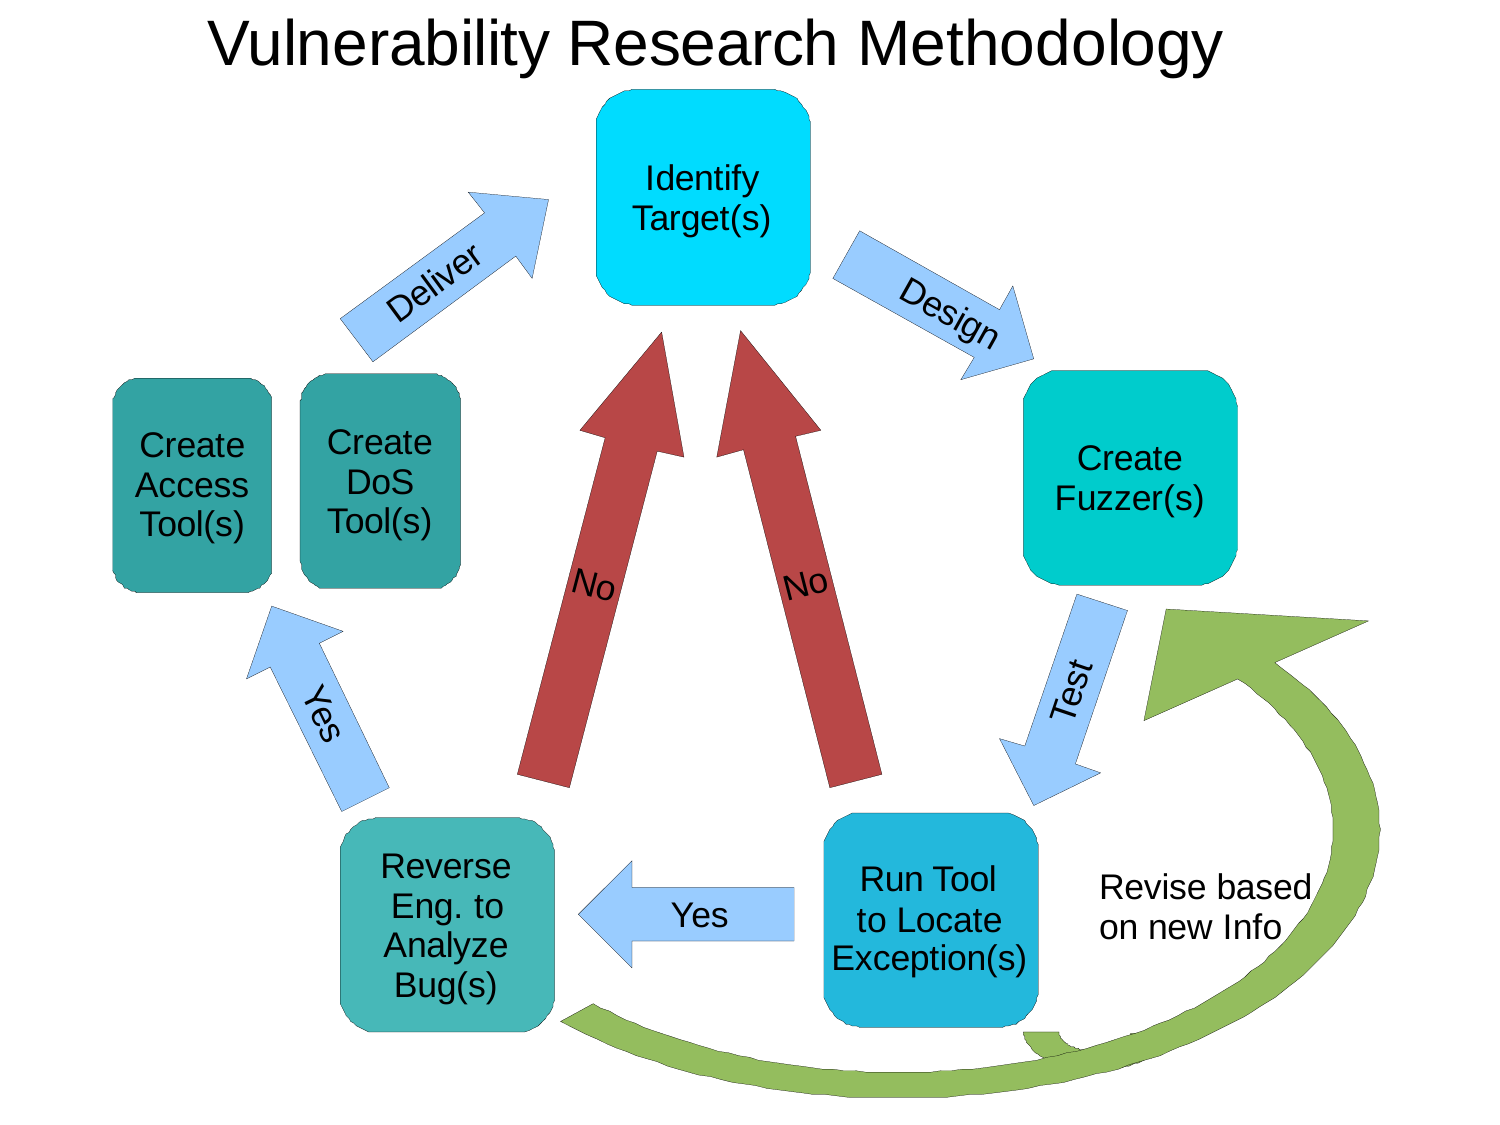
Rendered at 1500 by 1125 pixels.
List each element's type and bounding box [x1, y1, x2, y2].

picture [112, 0, 1386, 1104]
